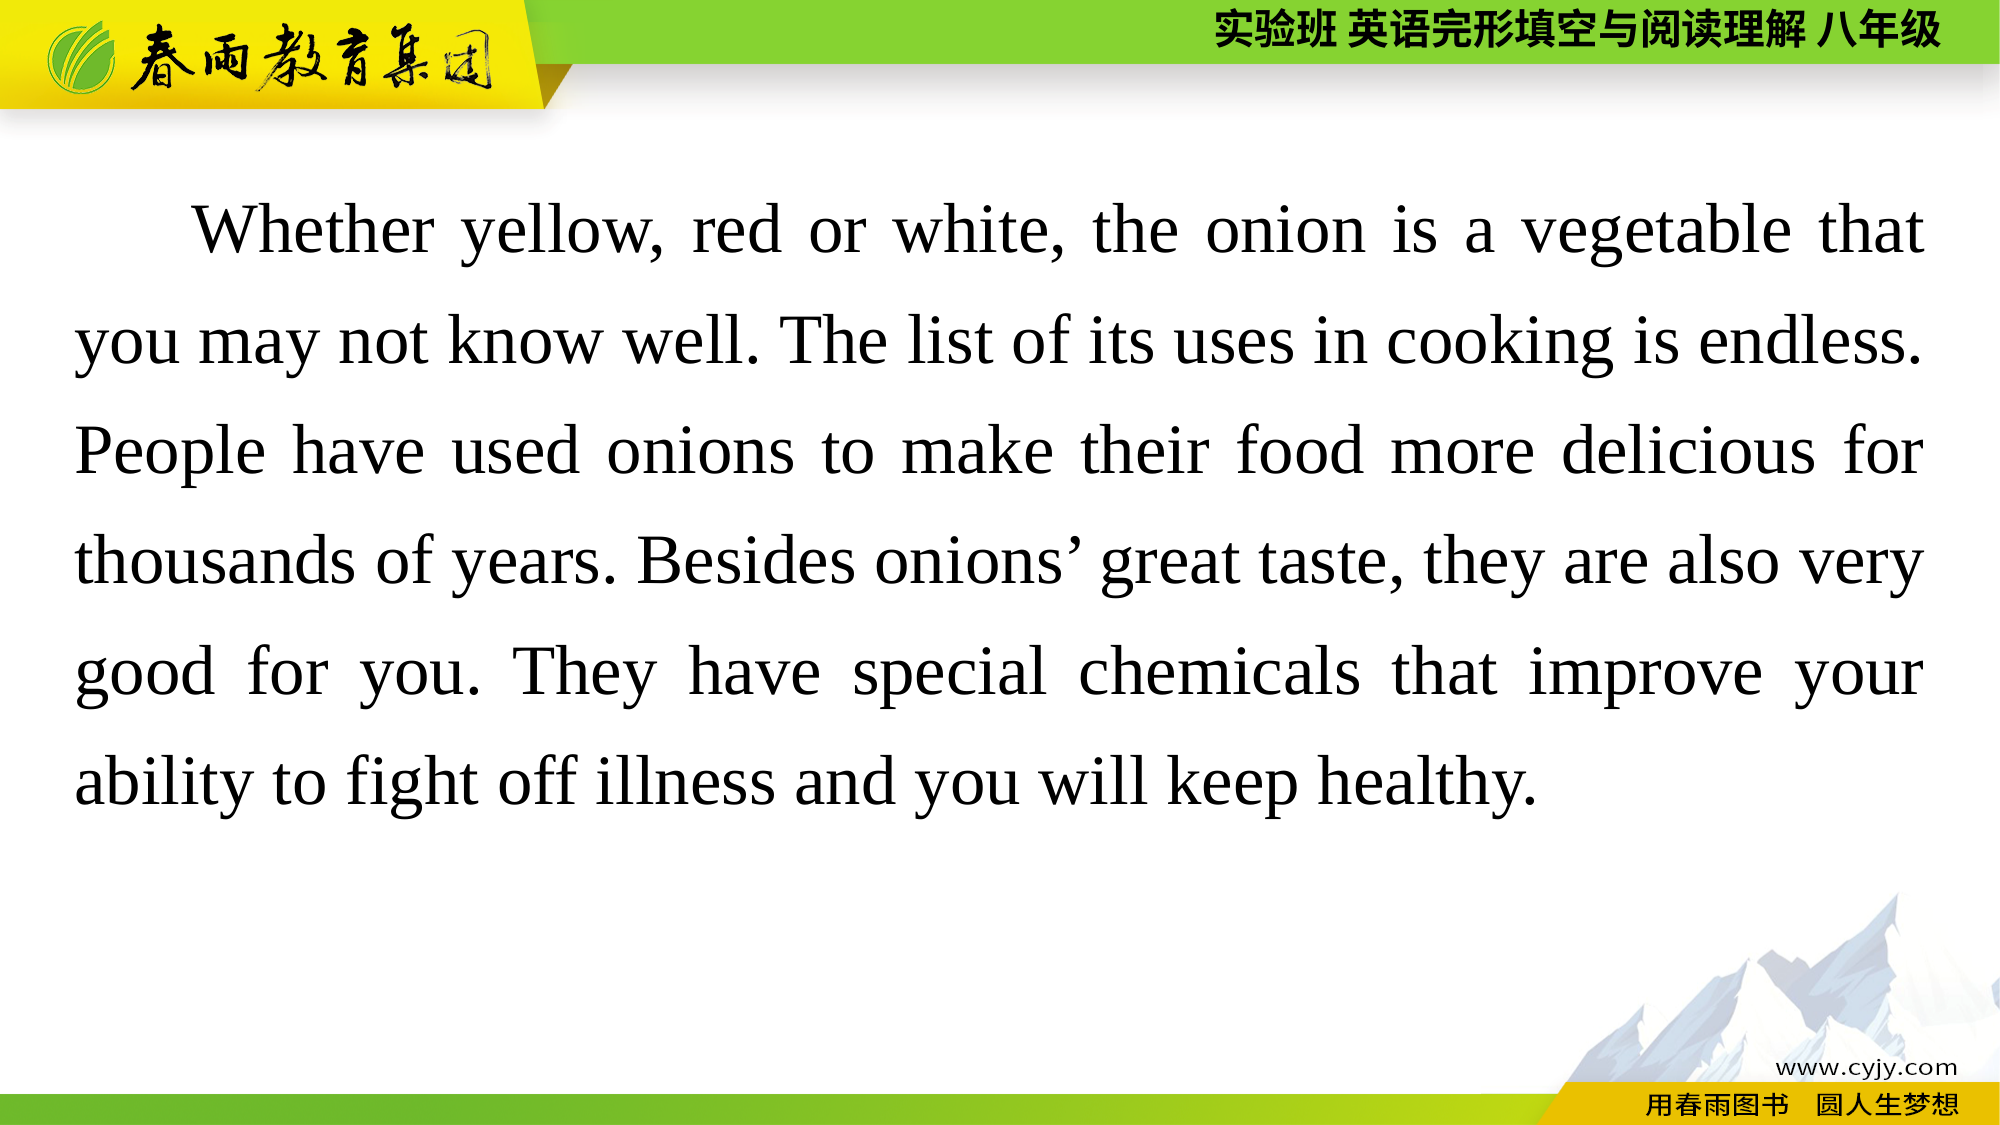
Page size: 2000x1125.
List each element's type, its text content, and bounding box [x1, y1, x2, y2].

picture [0, 0, 2000, 1125]
text_box Whether yellow, red or white, the onion is a vegetable that you may not know well. The list of its uses in cooking is endless. People have used onions to make their food more delicious for thousands of years. Besides onions’ great taste, they are also very good for you. They have special chemicals that improve your ability to fight off illness and you will keep healthy. [59, 148, 1944, 827]
